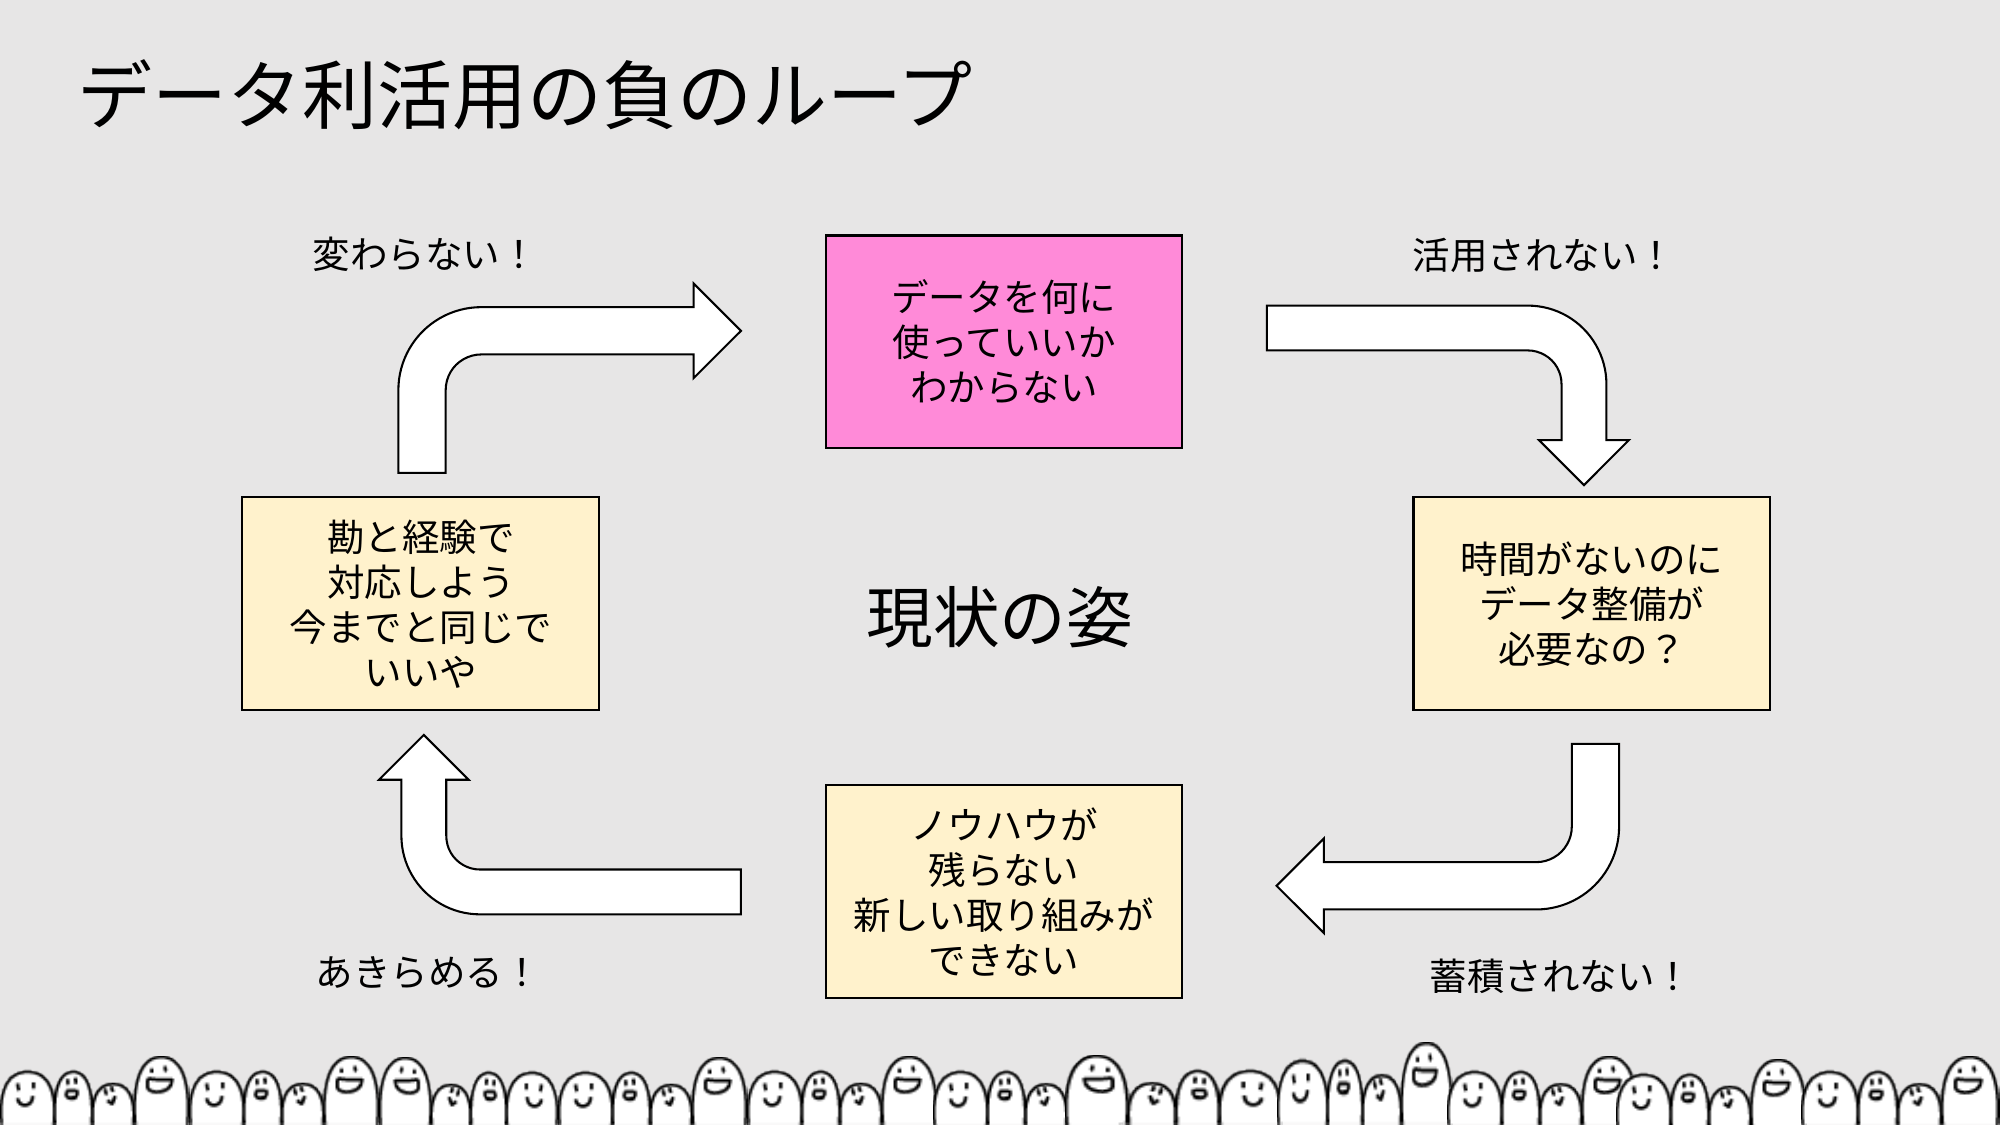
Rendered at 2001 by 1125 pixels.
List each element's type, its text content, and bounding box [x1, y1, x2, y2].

text_box [397, 281, 743, 474]
title データ利活用の負のループ [31, 32, 1969, 167]
text_box 現状の姿 [851, 568, 1149, 664]
text_box 蓄積されない！ [1415, 945, 1708, 1005]
text_box 勘と経験で 対応しよう 今までと同じで いいや [241, 496, 600, 711]
text_box [376, 733, 742, 916]
text_box あきらめる！ [301, 941, 556, 1002]
text_box データを何に 使っていいか わからない [825, 234, 1183, 449]
text_box ノウハウが 残らない 新しい取り組みが できない [825, 784, 1183, 999]
text_box 変わらない！ [297, 224, 553, 284]
text_box [1275, 742, 1621, 936]
text_box 時間がないのに データ整備が 必要なの？ [1412, 496, 1771, 711]
text_box [1265, 304, 1632, 487]
text_box 活用されない！ [1398, 224, 1691, 285]
picture [0, 1042, 2000, 1125]
